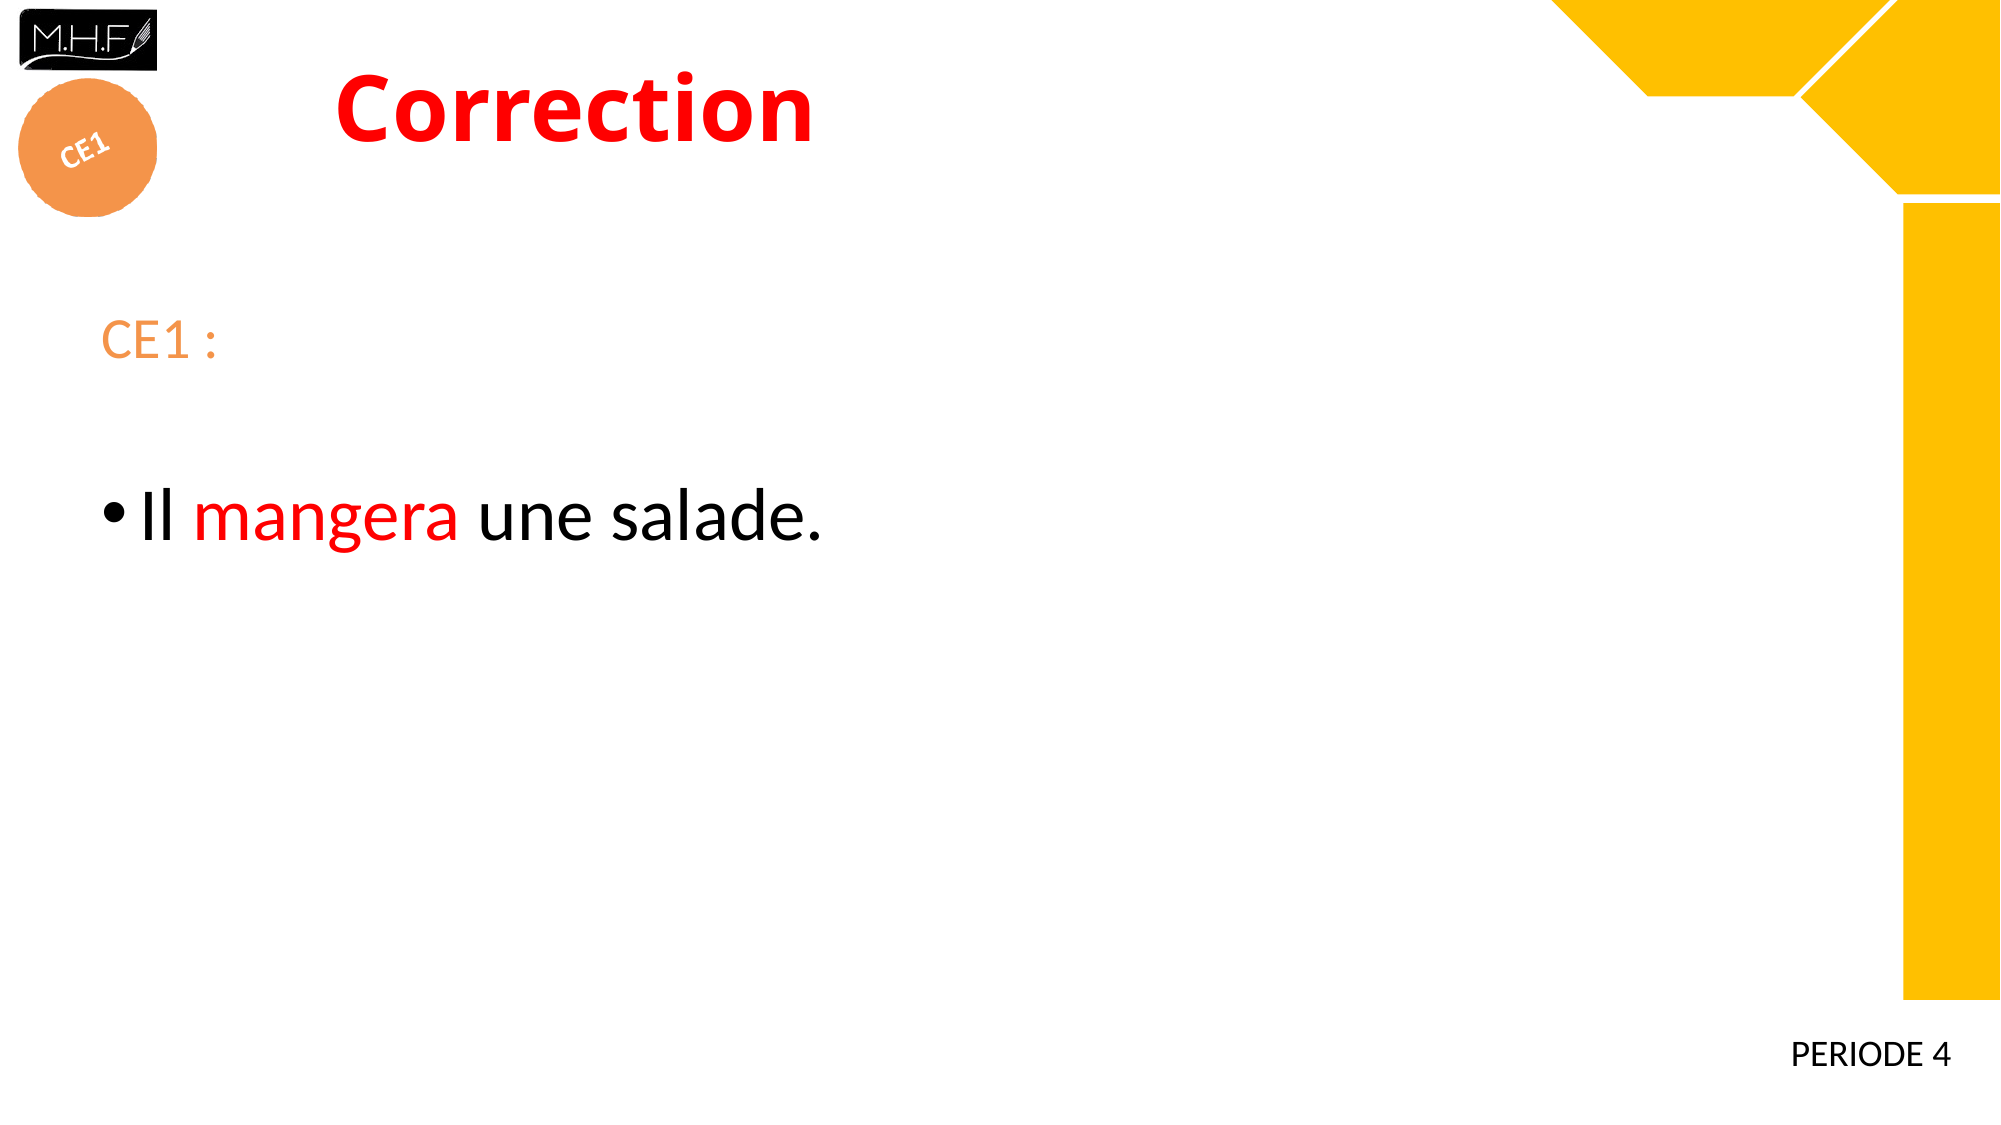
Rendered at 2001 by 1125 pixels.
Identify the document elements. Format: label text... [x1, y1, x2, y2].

text_box [1799, 0, 2000, 196]
picture [16, 7, 157, 74]
text_box [1549, 0, 1892, 98]
text_box PERIODE 4 [1362, 1021, 1967, 1125]
text_box [1902, 202, 2000, 1001]
list CE1 : Il mangera une salade. [86, 300, 1853, 1015]
title Correction [318, 3, 1865, 221]
picture [18, 78, 157, 218]
